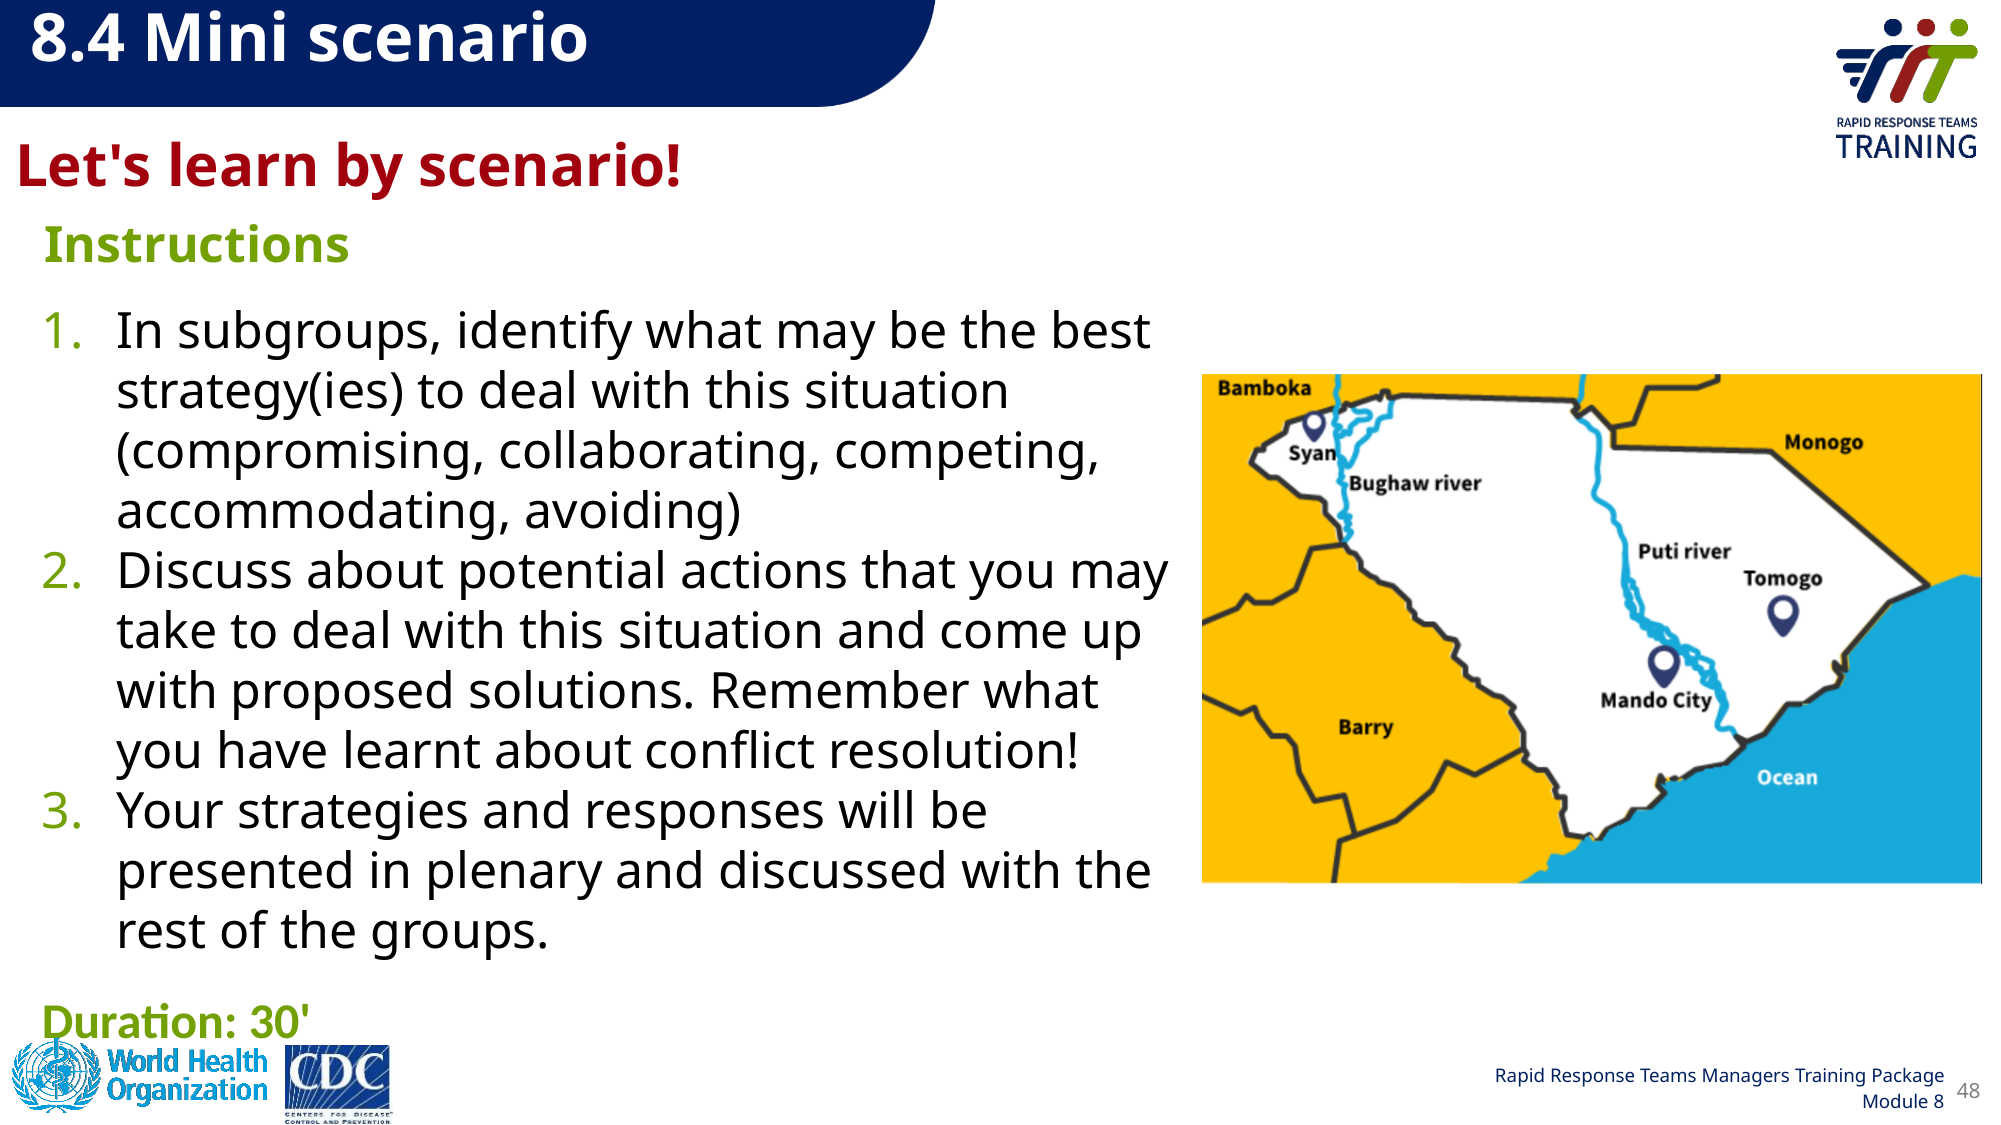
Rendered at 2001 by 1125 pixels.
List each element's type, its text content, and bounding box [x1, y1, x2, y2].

picture [12, 1035, 41, 1067]
picture [43, 1088, 54, 1094]
picture [242, 1049, 253, 1054]
picture [112, 1049, 117, 1062]
text_box Let's learn by scenario! [0, 120, 1156, 206]
picture [136, 1059, 141, 1068]
picture [38, 1092, 54, 1100]
slide_number 48 [1937, 1070, 2000, 1124]
picture [36, 1049, 91, 1105]
picture [124, 1049, 129, 1061]
picture [259, 1049, 267, 1056]
picture [65, 1049, 267, 1113]
list 8.4 Mini scenario [22, 0, 1535, 99]
picture [12, 1084, 46, 1113]
title Instructions [41, 148, 1403, 341]
picture [28, 1054, 36, 1077]
picture [1202, 373, 1984, 884]
picture [1835, 19, 1978, 167]
picture [34, 1058, 41, 1077]
picture [168, 1059, 173, 1068]
picture [194, 1049, 200, 1058]
text_box In subgroups, identify what may be the best strategy(ies) to deal with this situation (compromising, collaborating, competing, accommodating, avoiding) Discuss about potential actions that you may take to deal with this situation and come up with proposed solutions. Remember what you have learnt about conflict resolution! Your strategies and responses will be presented in plenary and discussed with the rest of the groups. Duration: 30' [41, 295, 1176, 1049]
picture [46, 1056, 54, 1061]
picture [50, 1109, 62, 1113]
picture [285, 1049, 393, 1124]
picture [0, 0, 936, 107]
